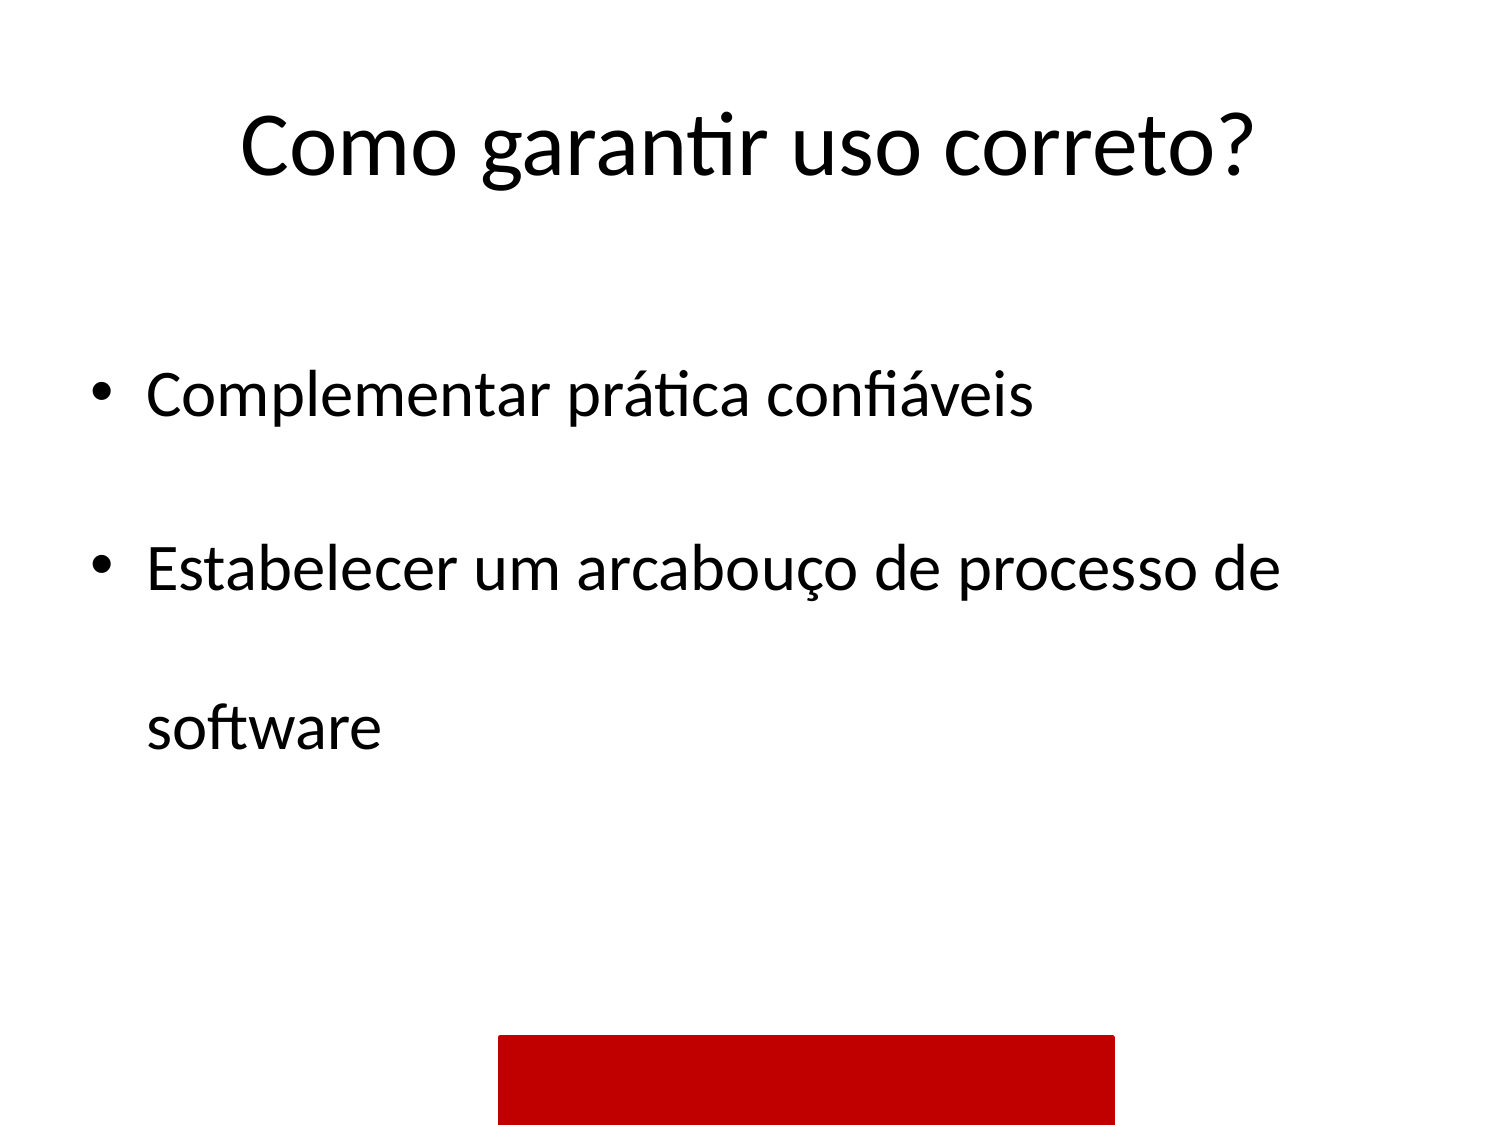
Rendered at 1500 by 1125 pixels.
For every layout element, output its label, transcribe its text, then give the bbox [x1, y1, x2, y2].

title Como garantir uso correto? [75, 45, 1425, 233]
text_box [498, 1035, 1115, 1125]
list Complementar prática confiáveis Estabelecer um arcabouço de processo de software [75, 262, 1425, 1005]
